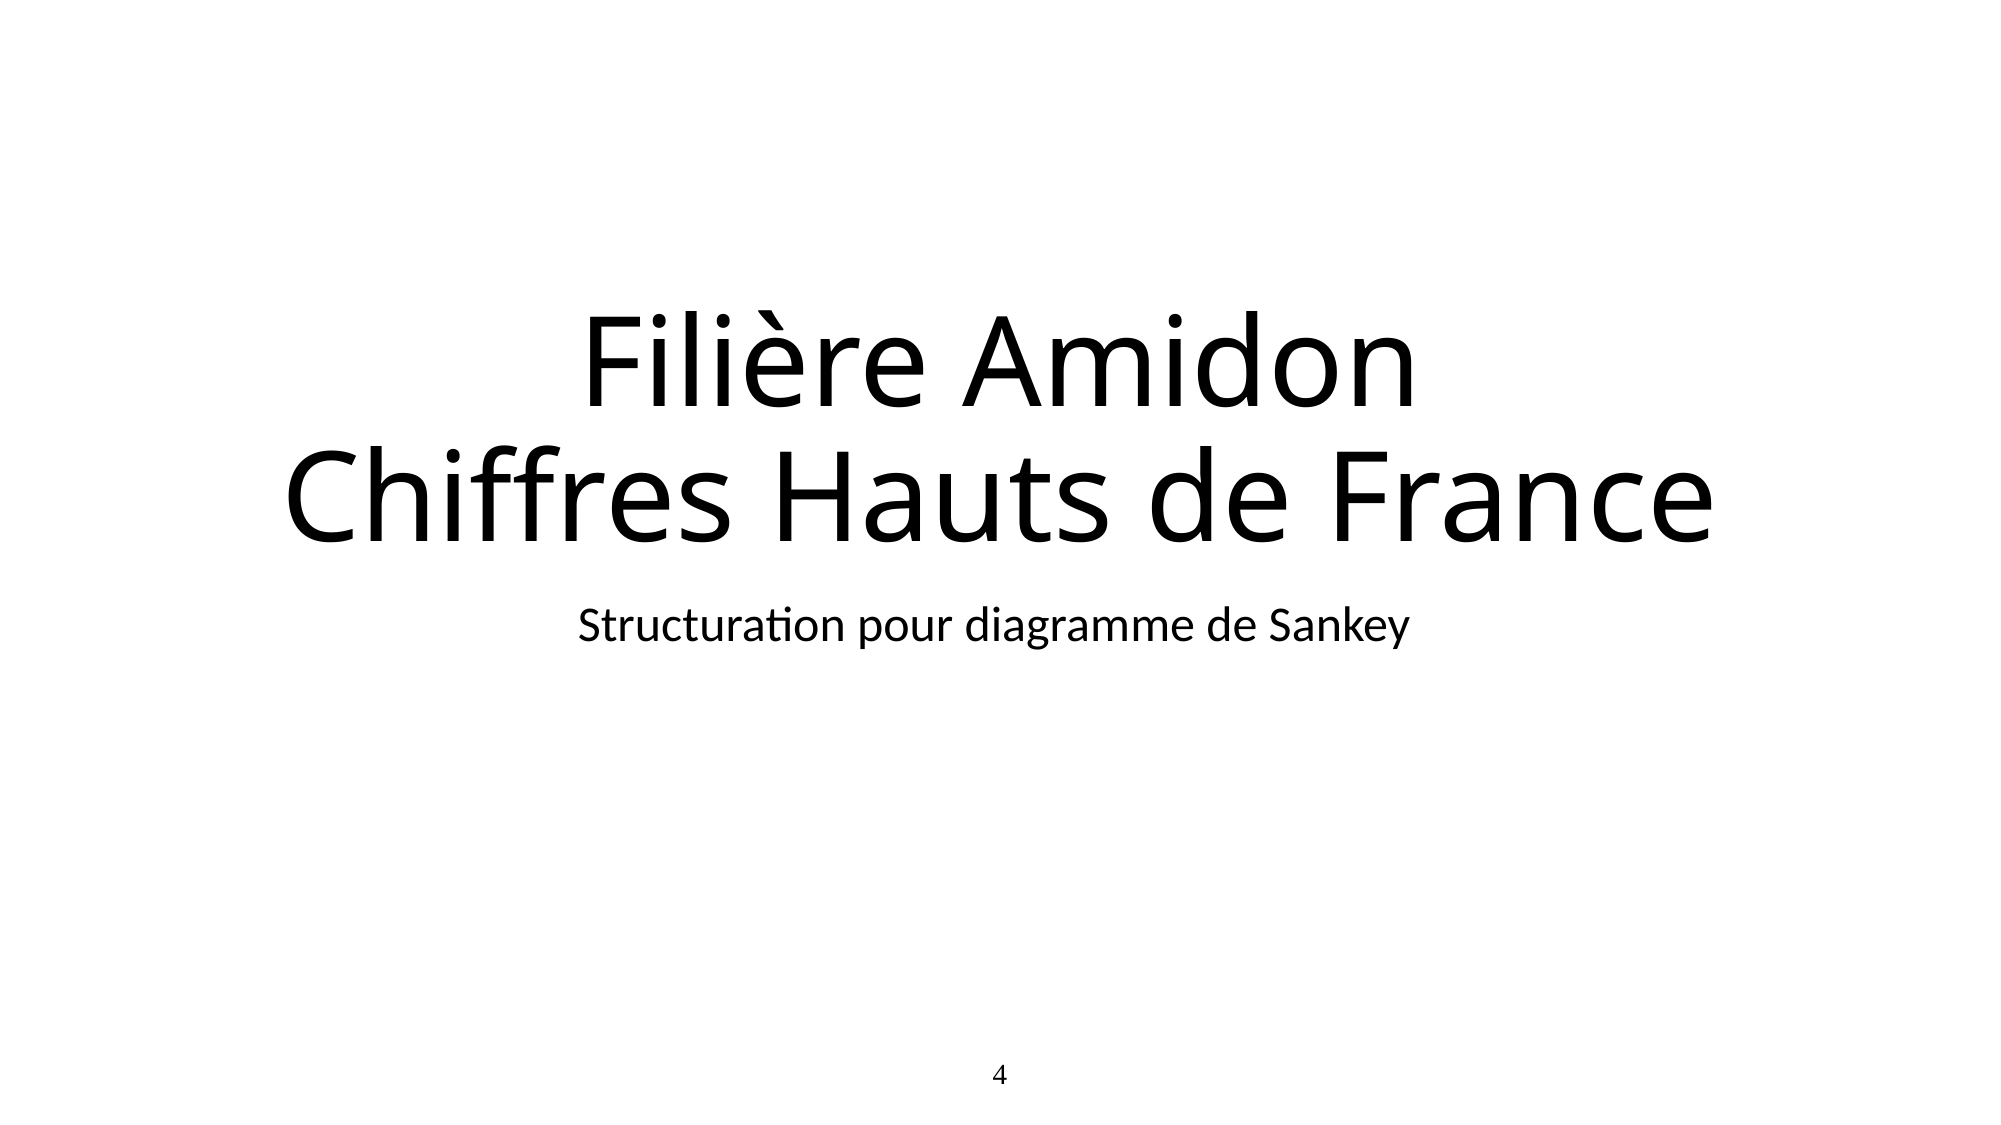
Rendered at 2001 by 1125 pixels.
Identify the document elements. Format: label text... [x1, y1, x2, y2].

subtitle Structuration pour diagramme de Sankey [249, 590, 1750, 863]
title Filière Amidon Chiffres Hauts de France [249, 184, 1750, 576]
footer 4 [662, 1042, 1338, 1103]
